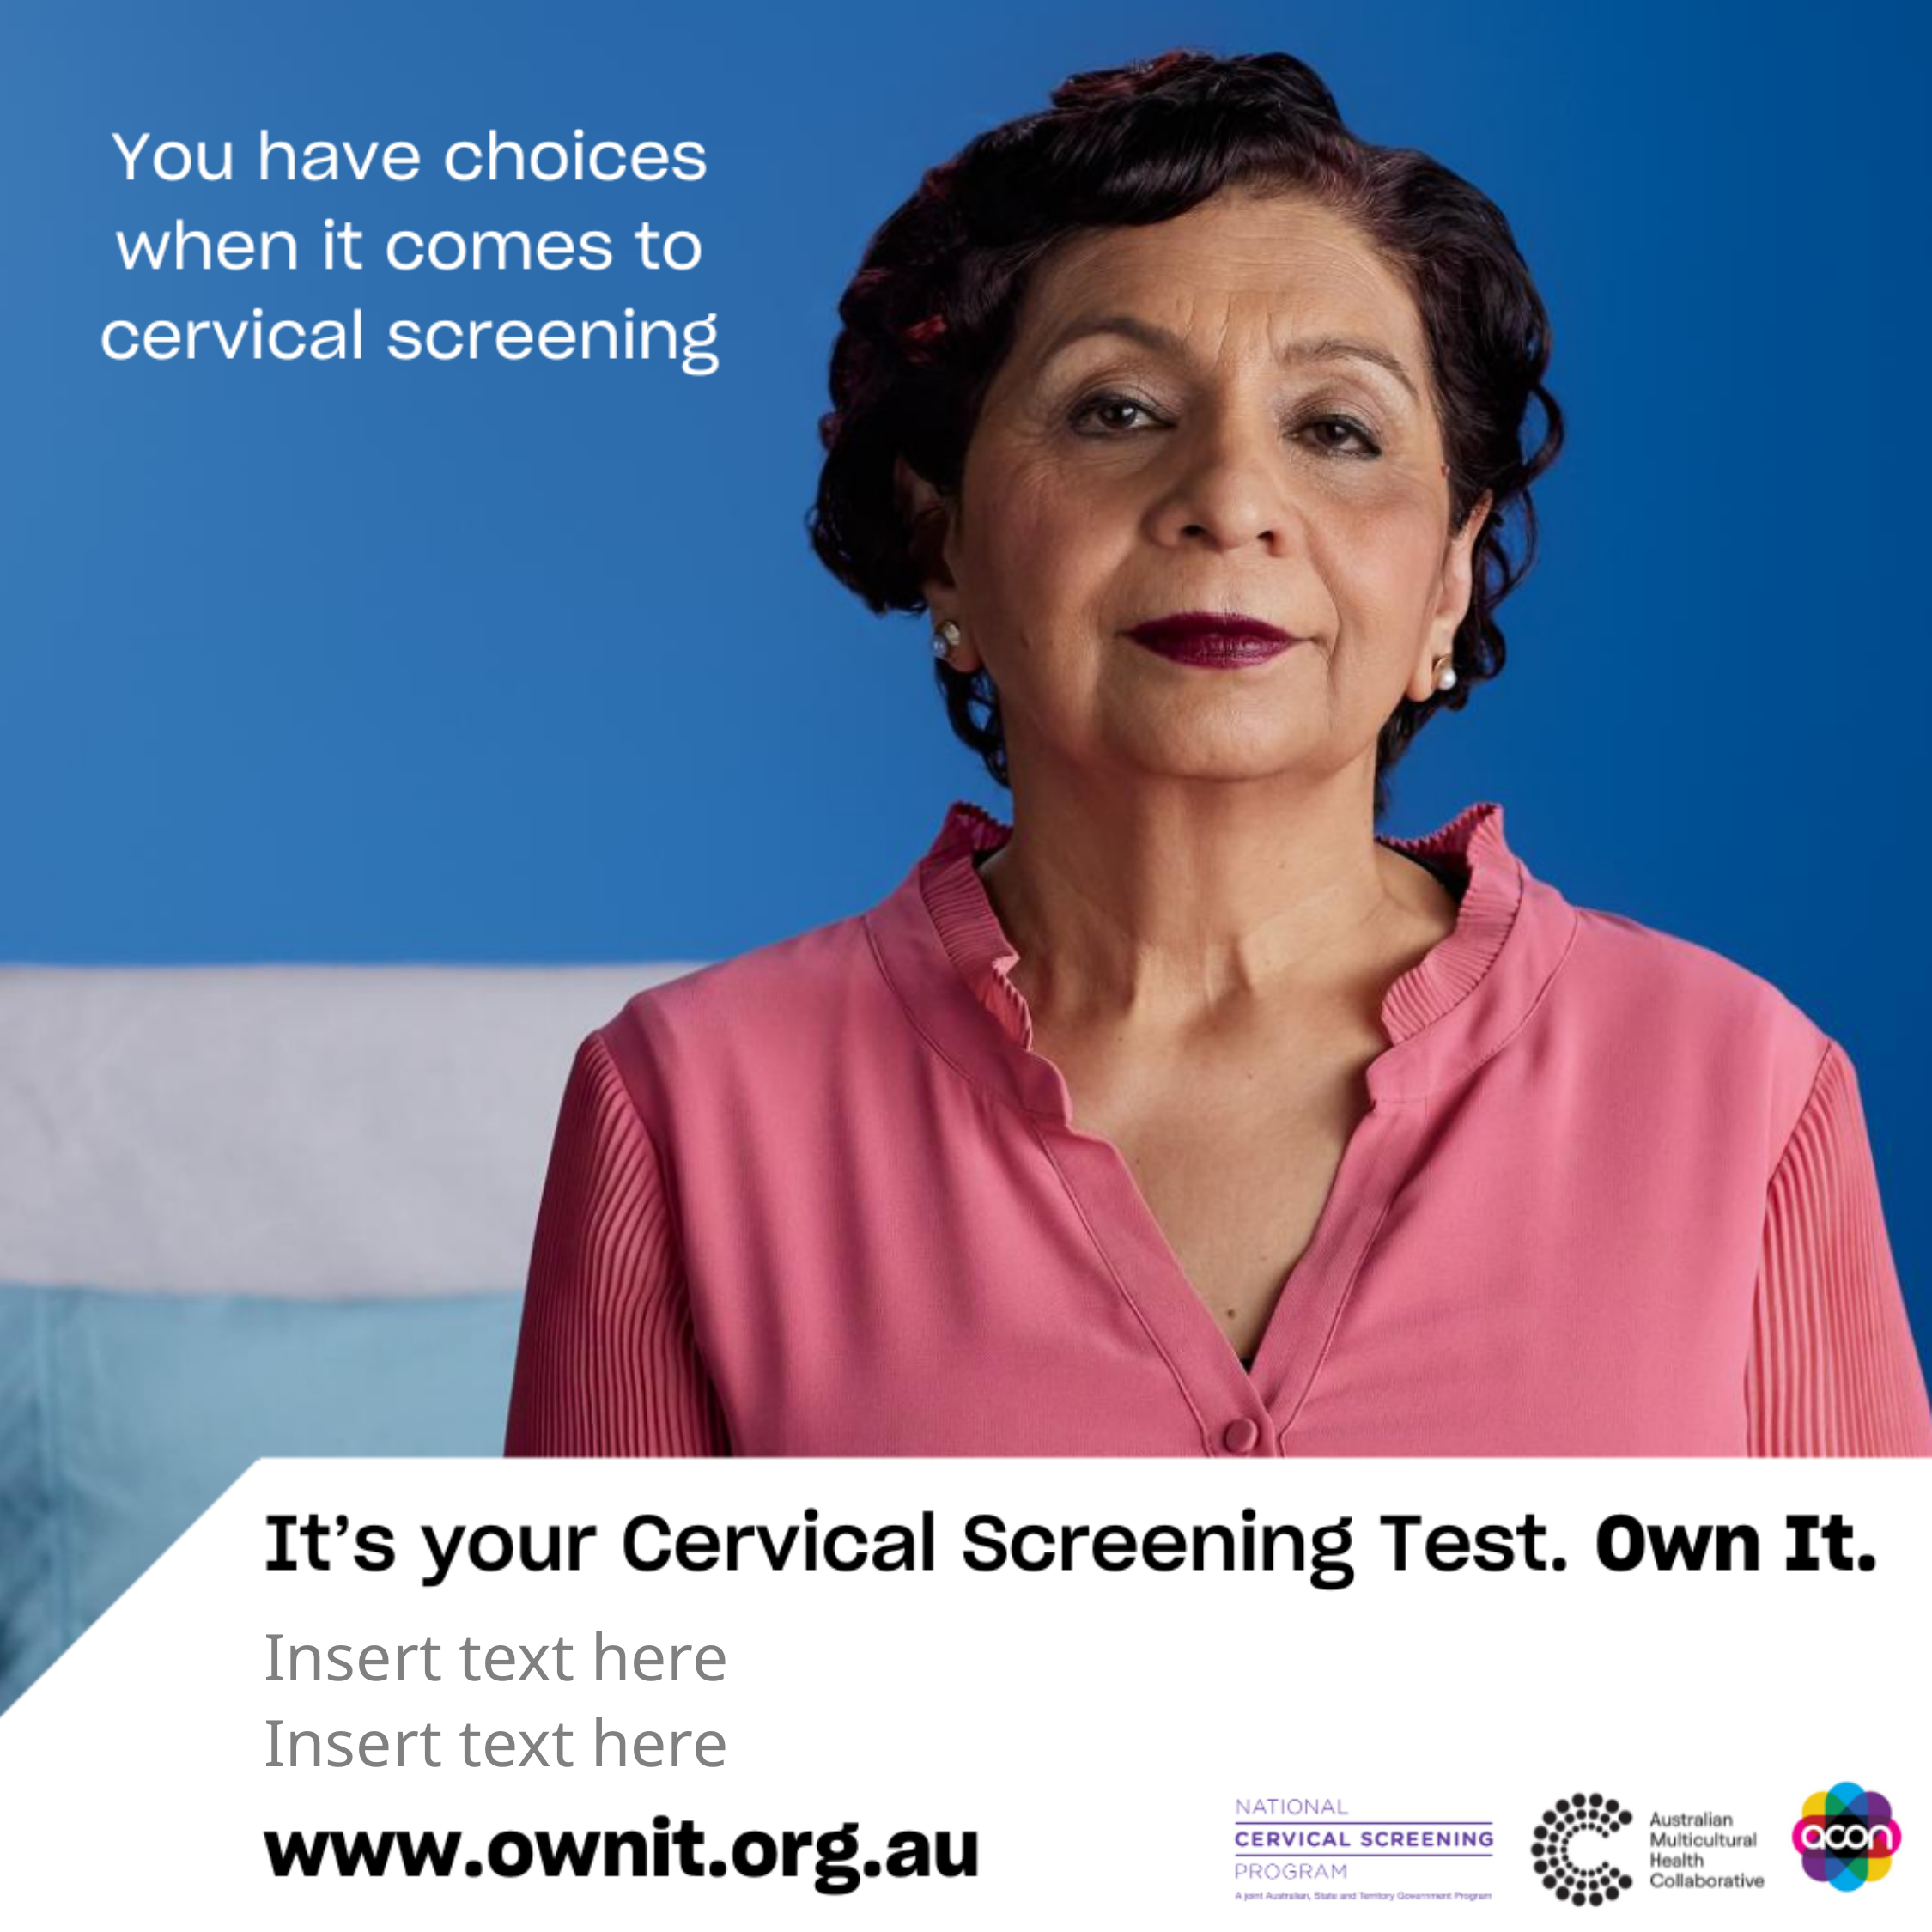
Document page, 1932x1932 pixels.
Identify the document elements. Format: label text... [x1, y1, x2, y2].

picture [0, 0, 1932, 1932]
text_box Insert text here [251, 1696, 1298, 1786]
text_box Insert text here [251, 1610, 1864, 1701]
